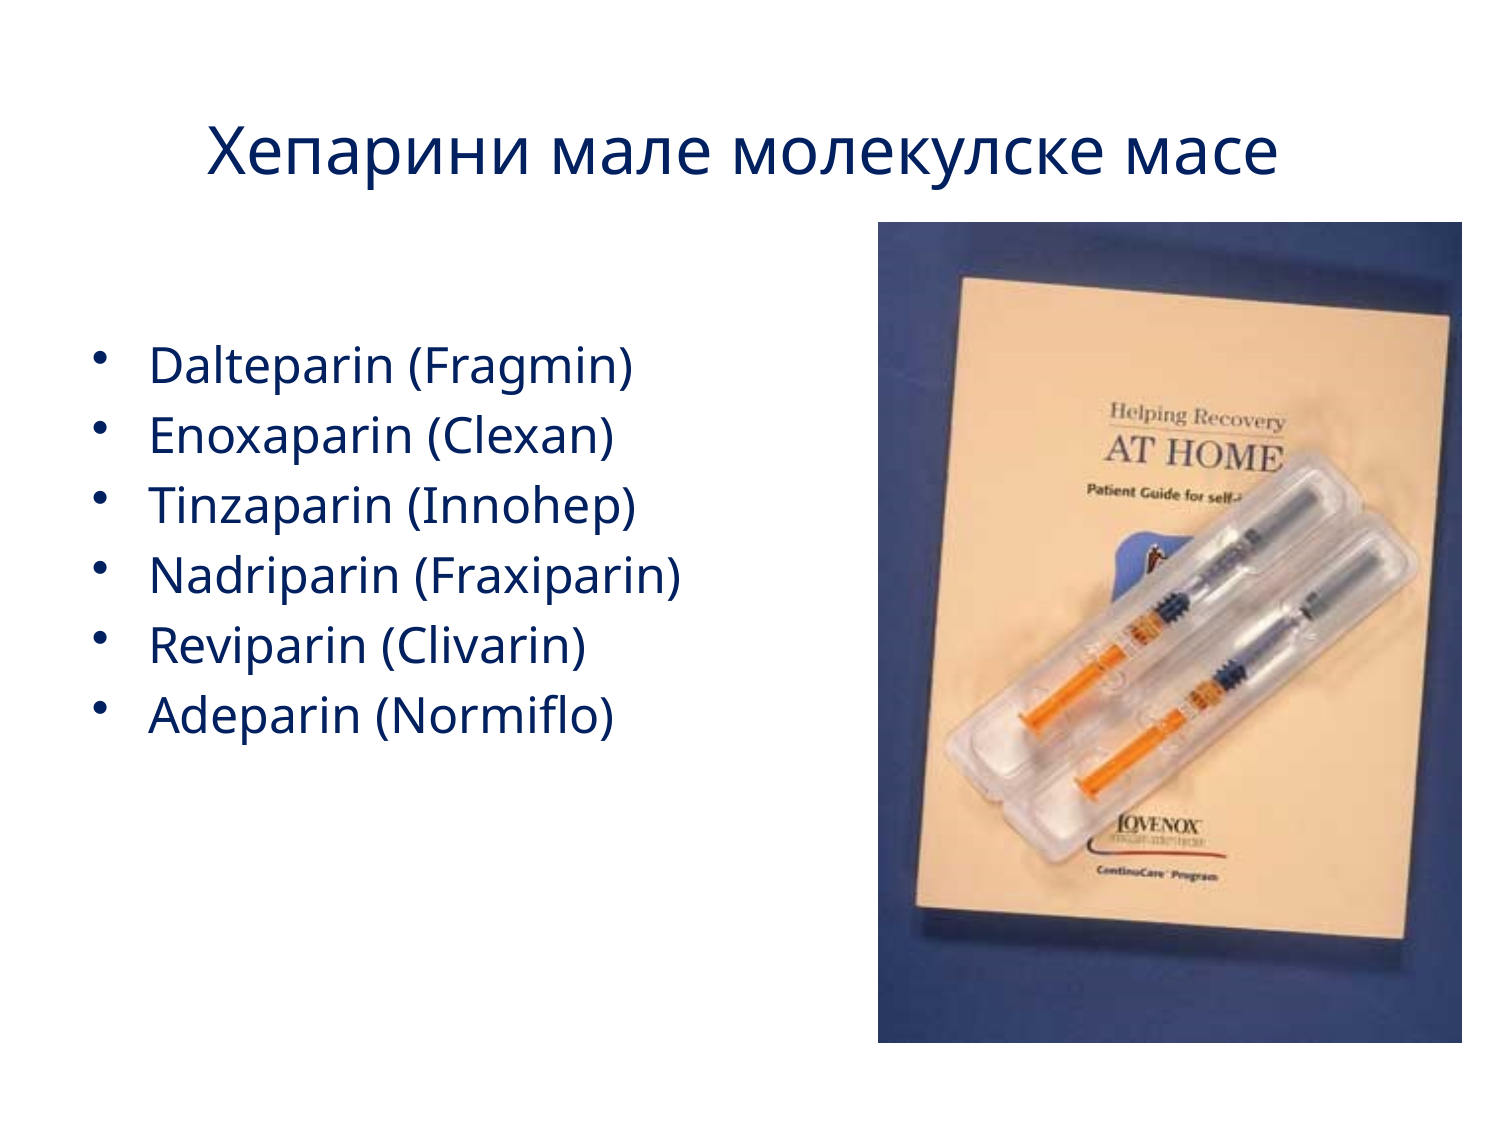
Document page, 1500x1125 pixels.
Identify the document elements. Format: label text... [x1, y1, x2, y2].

picture [878, 222, 1462, 1044]
title Хепарини мале молекулске масе [29, 54, 1460, 243]
list Dalteparin (Fragmin) Enoxaparin (Clexan) Tinzaparin (Innohep) Nadriparin (Fraxiparin) Reviparin (Clivarin) Adeparin (Normiflo) [76, 326, 1427, 1069]
